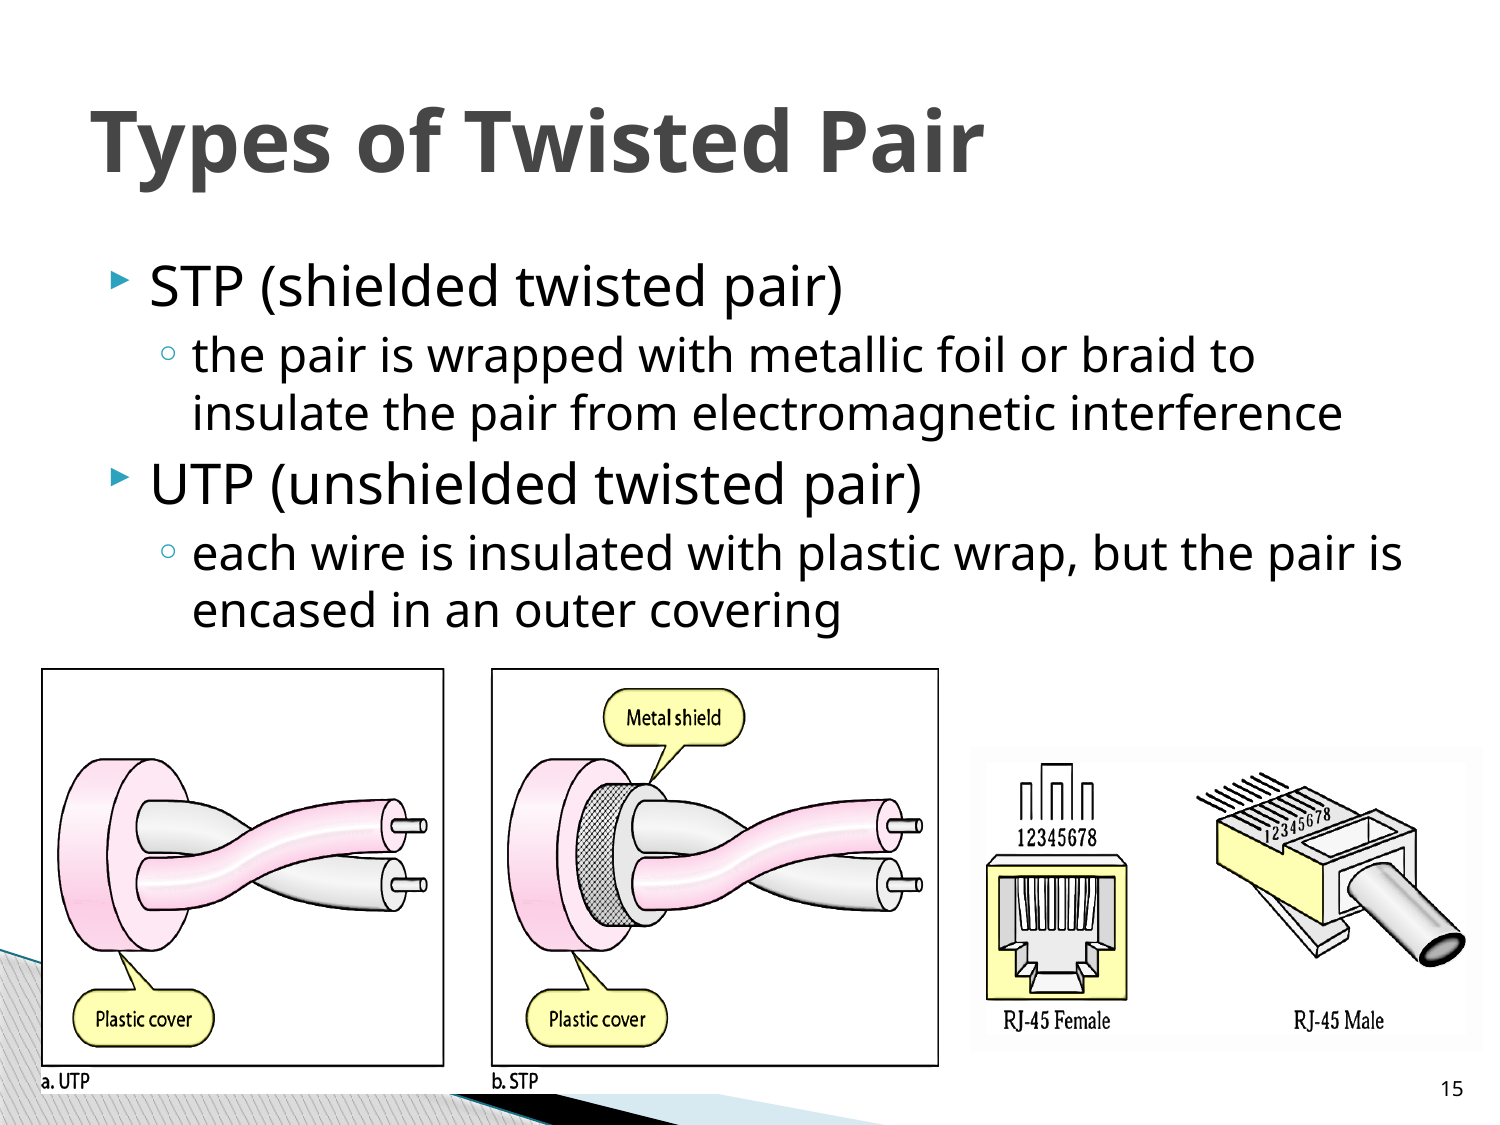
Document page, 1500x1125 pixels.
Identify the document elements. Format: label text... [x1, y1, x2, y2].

slide_number 15 [1418, 1052, 1479, 1112]
title Types of Twisted Pair [75, 45, 1425, 233]
picture [40, 668, 940, 1095]
list STP (shielded twisted pair) the pair is wrapped with metallic foil or braid to insulate the pair from electromagnetic interference UTP (unshielded twisted pair) each wire is insulated with plastic wrap, but the pair is encased in an outer covering [75, 243, 1425, 986]
picture [985, 763, 1467, 1036]
